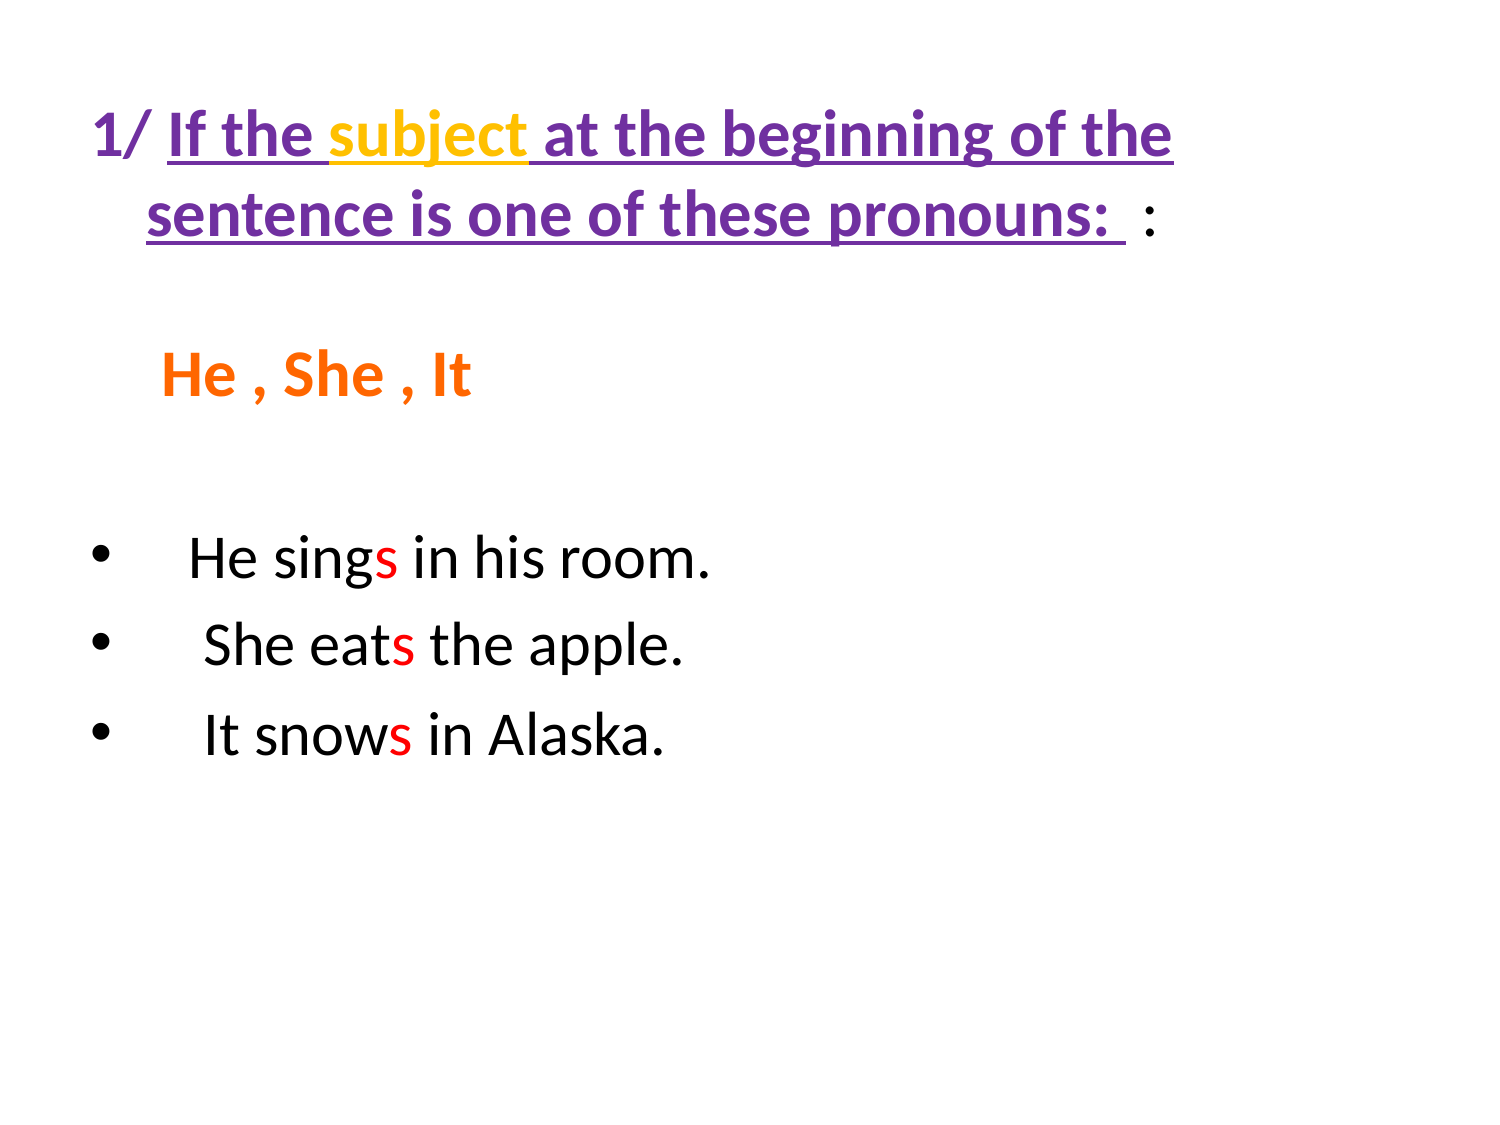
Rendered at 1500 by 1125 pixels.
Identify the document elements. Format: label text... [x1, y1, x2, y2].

list 1/ If the subject at the beginning of the sentence is one of these pronouns: : He , She , It He sings in his room. She eats the apple. It snows in Alaska. [75, 82, 1425, 1005]
